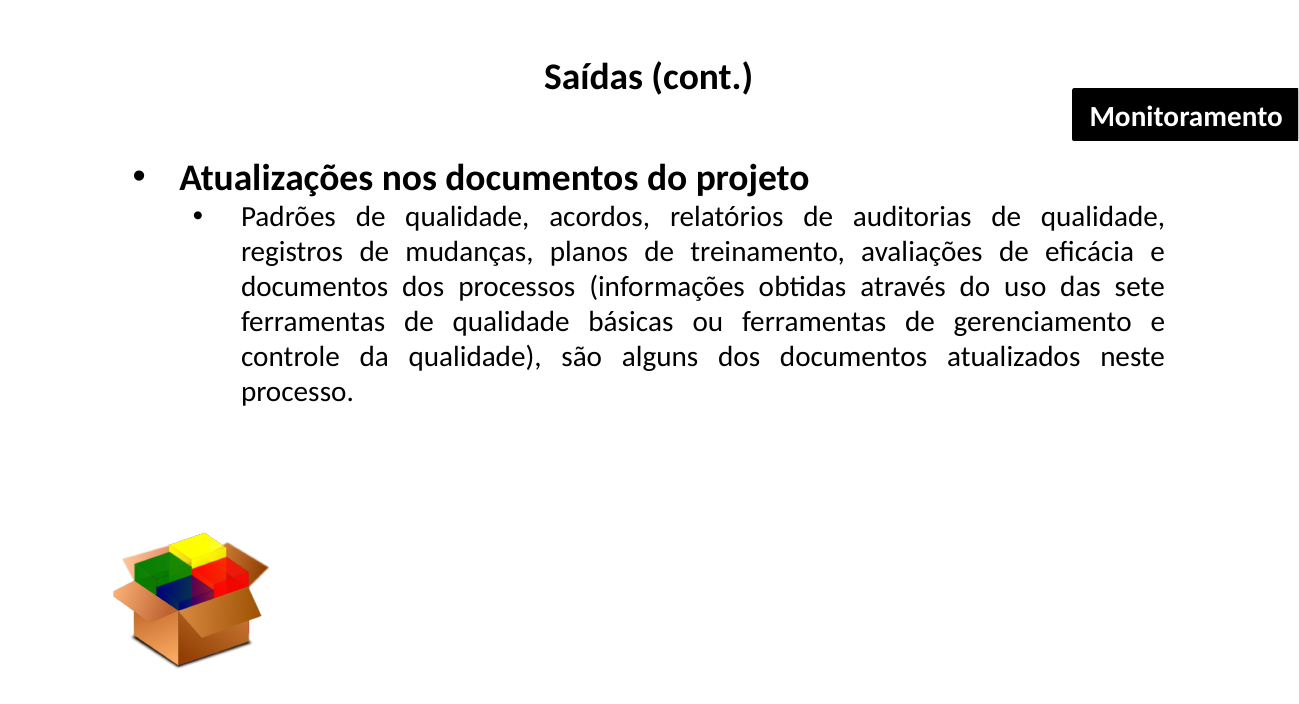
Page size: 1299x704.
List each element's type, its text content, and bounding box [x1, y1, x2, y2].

text_box Monitoramento [1074, 90, 1299, 140]
text_box Atualizações nos documentos do projeto Padrões de qualidade, acordos, relatórios de auditorias de qualidade, registros de mudanças, planos de treinamento, avaliações de eficácia e documentos dos processos (informações obtidas através do uso das sete ferramentas de qualidade básicas ou ferramentas de gerenciamento e controle da qualidade), são alguns dos documentos atualizados neste processo. [117, 145, 1181, 418]
picture [112, 520, 273, 672]
text_box Saídas (cont.) [0, 44, 1299, 106]
